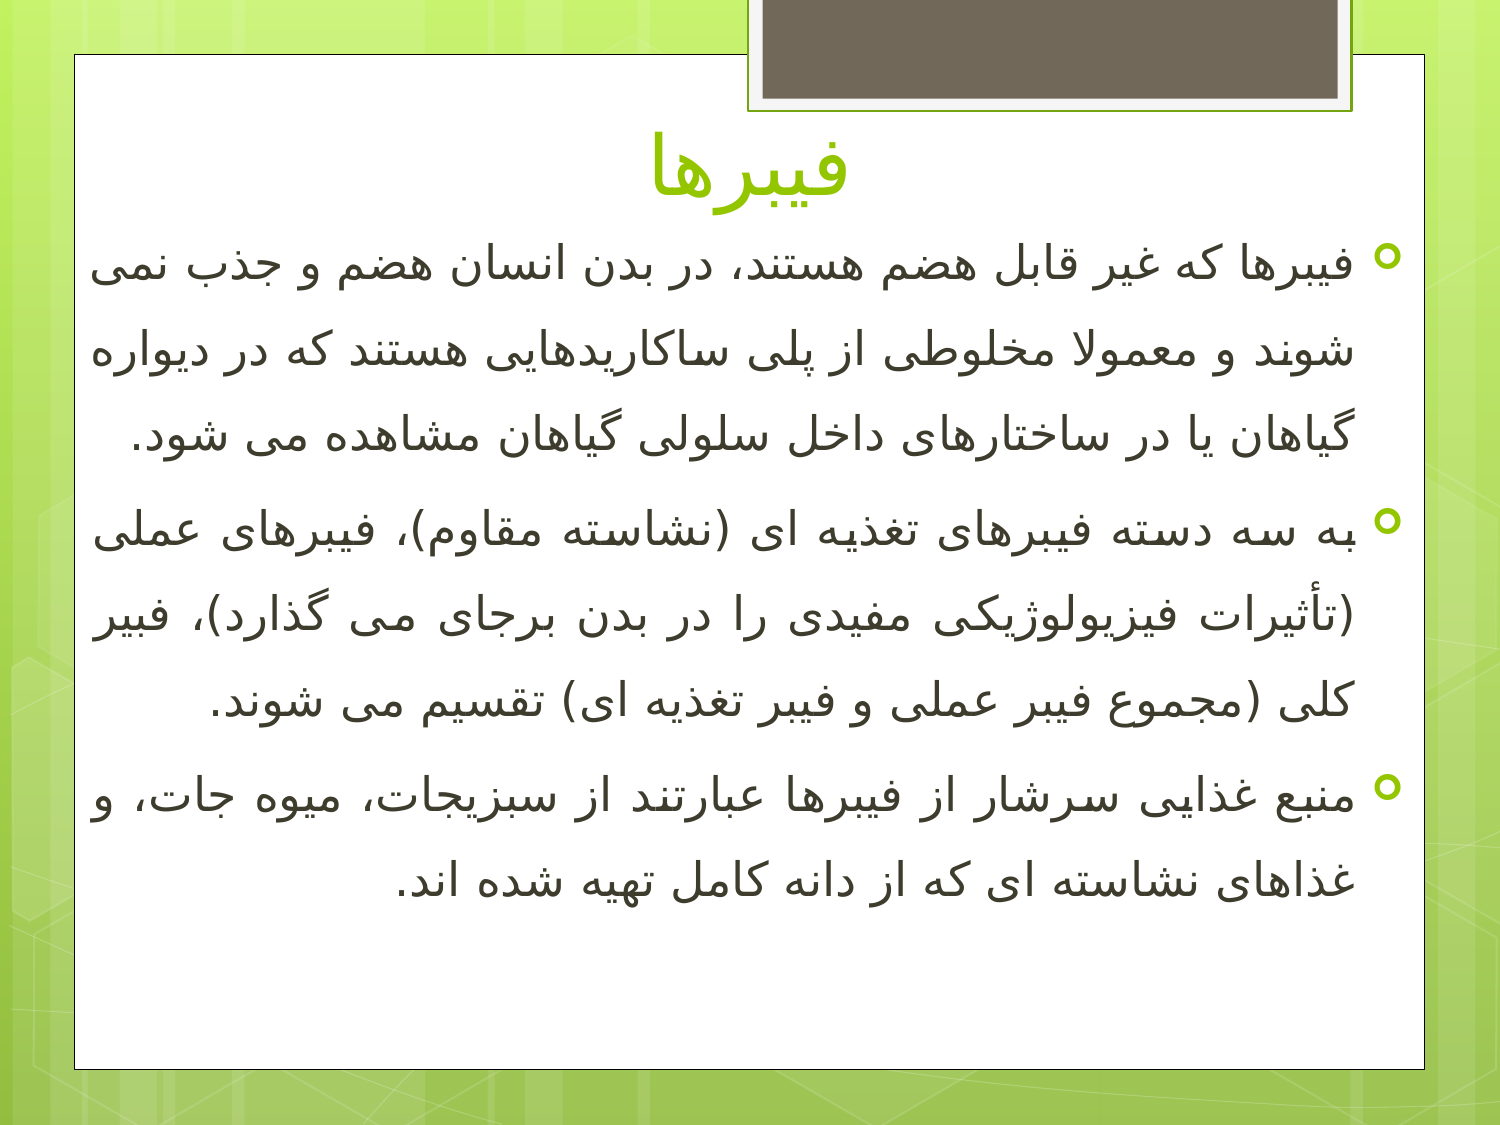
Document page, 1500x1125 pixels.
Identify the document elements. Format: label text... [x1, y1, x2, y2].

list فیبرها که غیر قابل هضم هستند، در بدن انسان هضم و جذب نمی شوند و معمولا مخلوطی از پلی ساکاریدهایی هستند که در دیواره گیاهان یا در ساختارهای داخل سلولی گیاهان مشاهده می شود. به سه دسته فیبرهای تغذیه ای (نشاسته مقاوم)، فیبرهای عملی (تأثیرات فیزیولوژیکی مفیدی را در بدن برجای می گذارد)، فبیر کلی (مجموع فیبر عملی و فیبر تغذیه ای) تقسیم می شوند. منبع غذایی سرشار از فیبرها عبارتند از سبزیجات، میوه جات، و غذاهای نشاسته ای که از دانه کامل تهیه شده اند. [75, 196, 1425, 1059]
title فیبرها [75, 80, 1425, 196]
